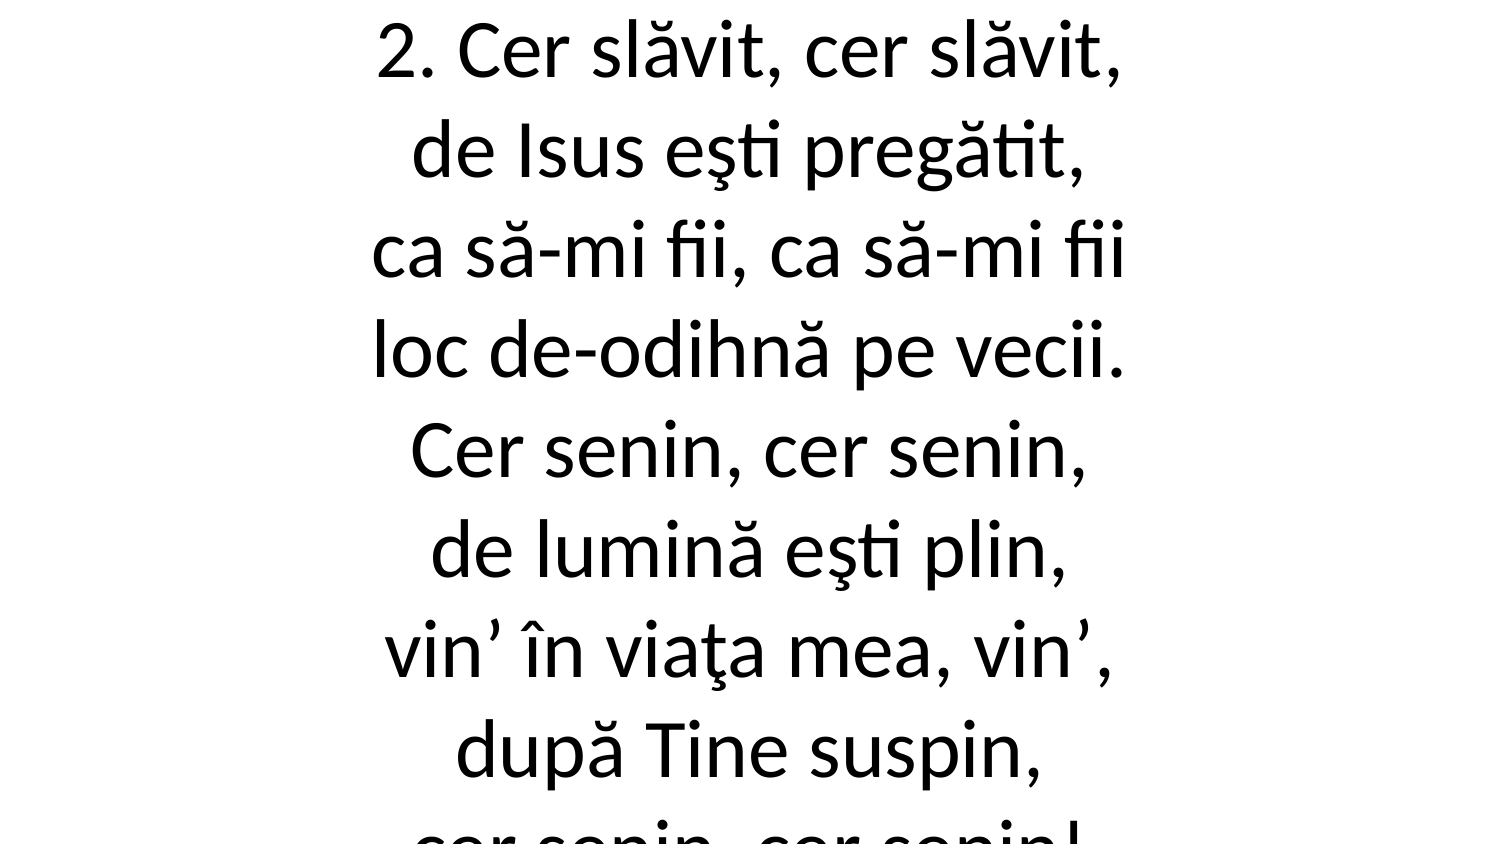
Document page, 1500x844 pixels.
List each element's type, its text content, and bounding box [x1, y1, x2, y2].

text_box 2. Cer slăvit, cer slăvit, de Isus eşti pregătit, ca să-mi fii, ca să-mi fii loc de-odihnă pe vecii. Cer senin, cer senin, de lumină eşti plin, vinʼ în viaţa mea, vinʼ, după Tine suspin, cer senin, cer senin! [356, 0, 1144, 844]
